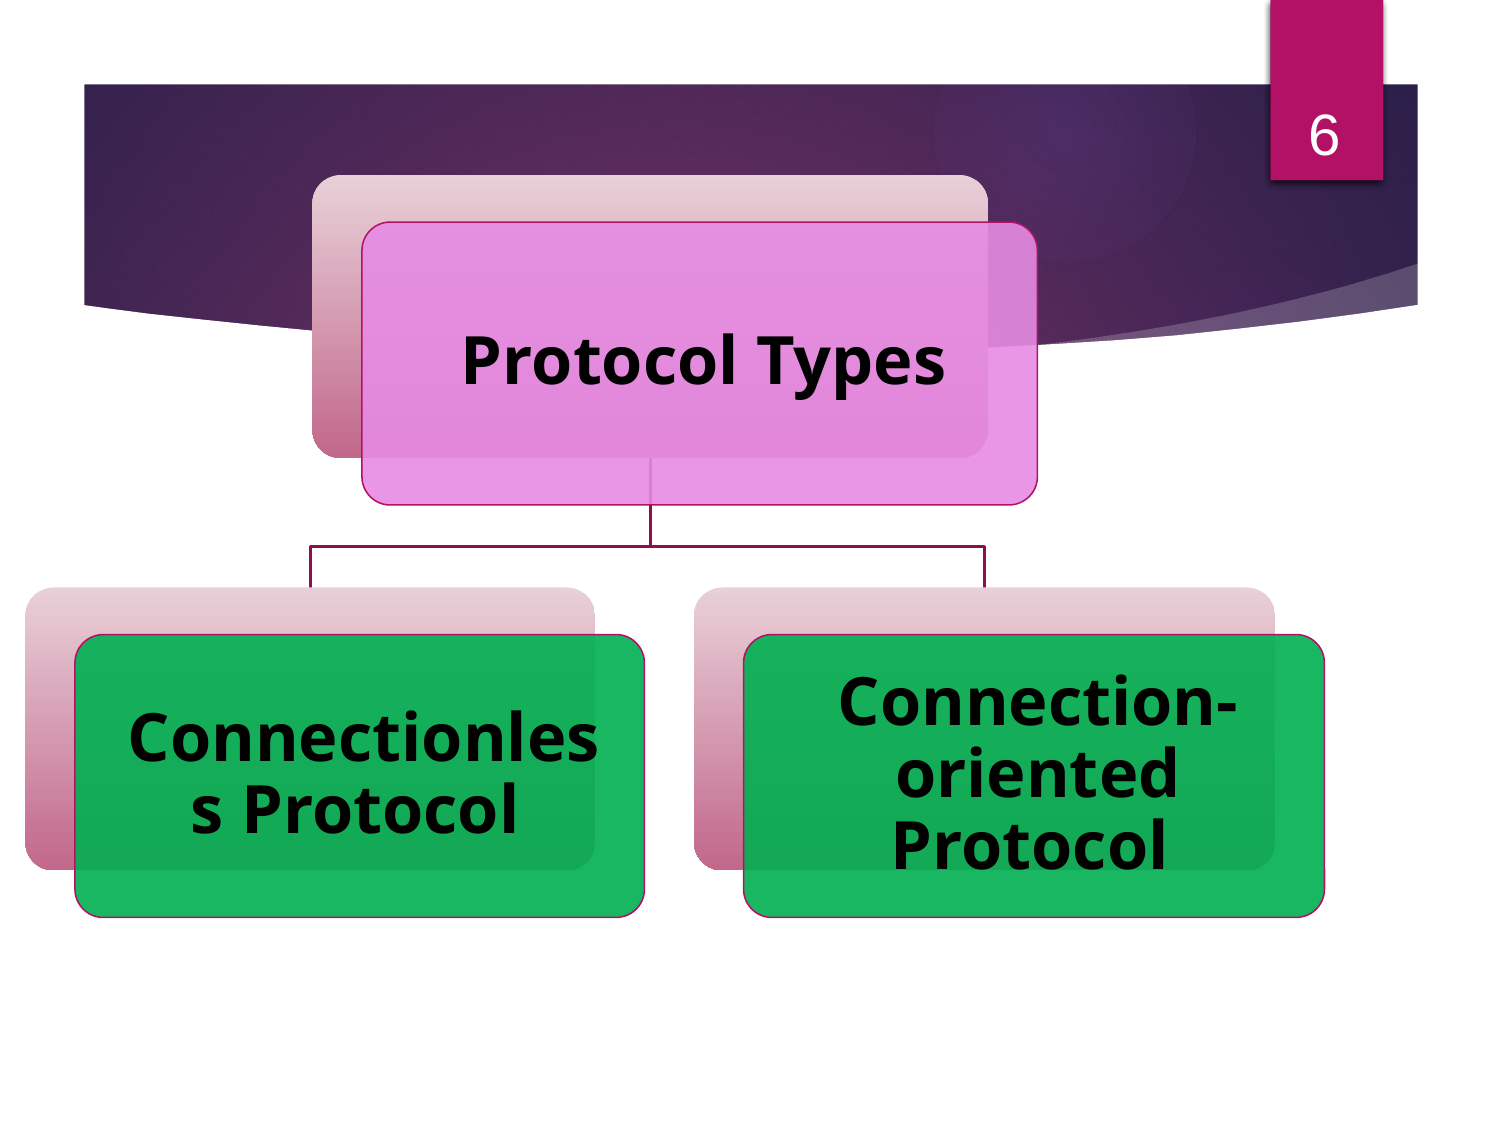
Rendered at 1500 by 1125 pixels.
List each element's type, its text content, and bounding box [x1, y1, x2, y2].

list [0, 174, 1351, 918]
slide_number 6 [1259, 48, 1390, 175]
